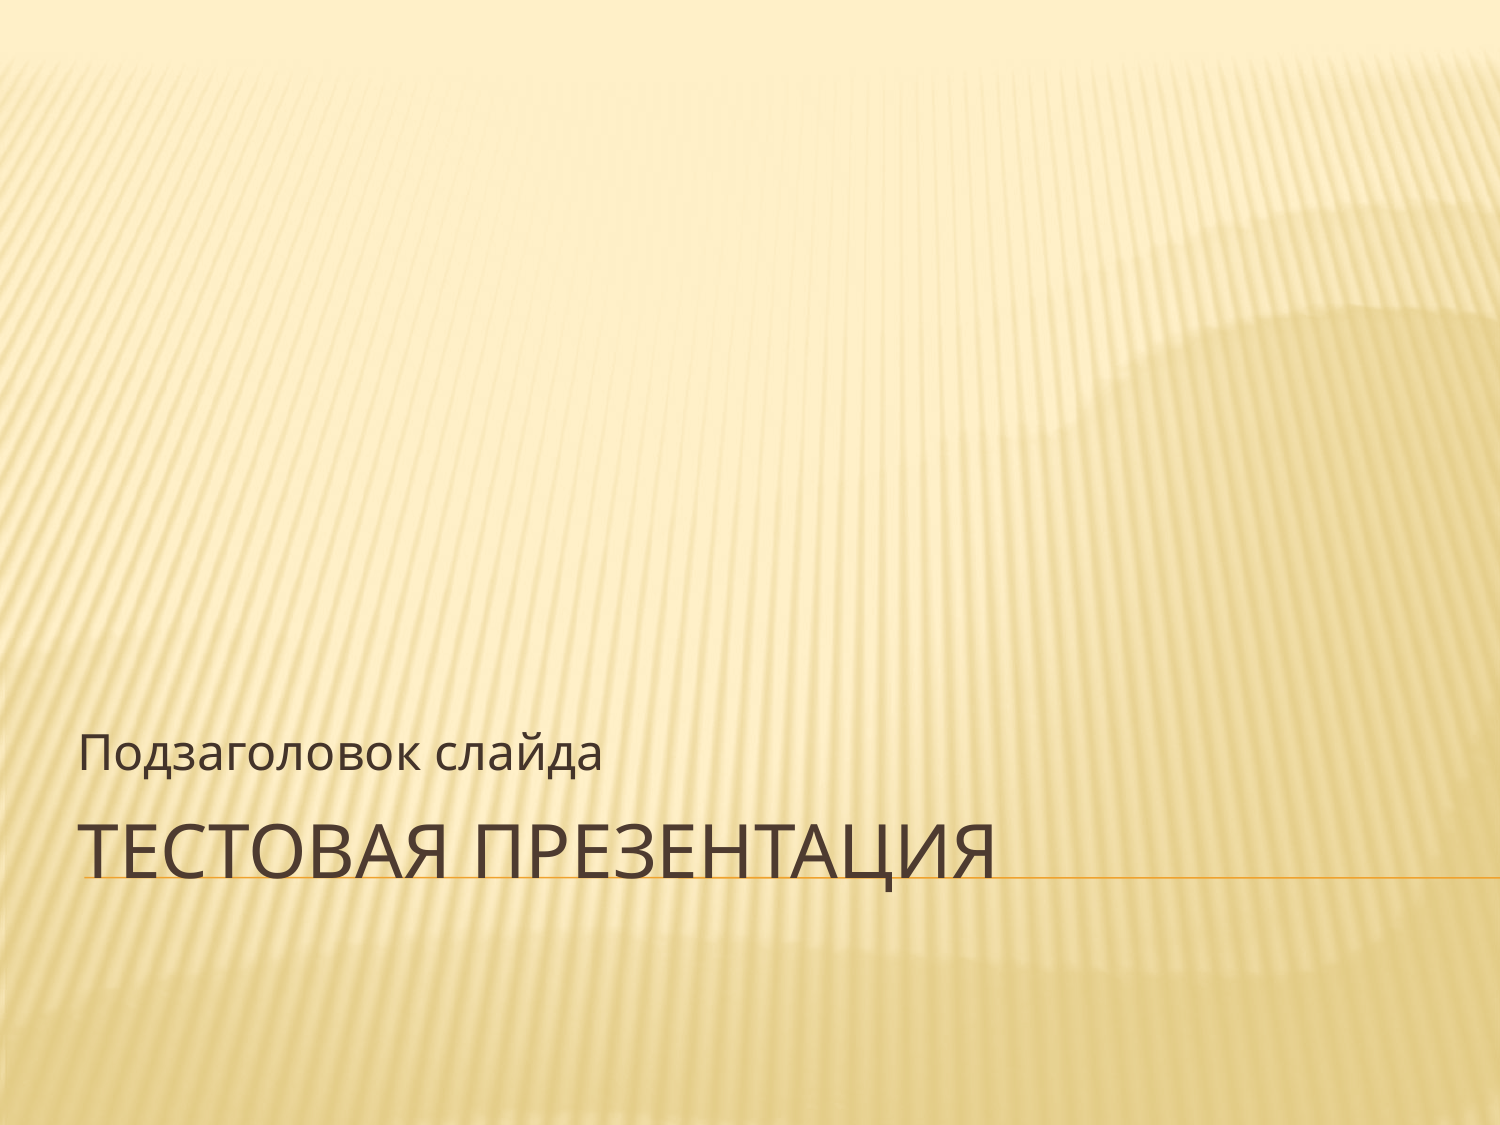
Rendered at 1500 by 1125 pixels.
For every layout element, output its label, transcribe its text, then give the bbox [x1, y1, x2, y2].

title Тестовая презентация [62, 796, 1450, 997]
subtitle Подзаголовок слайда [62, 637, 1450, 788]
